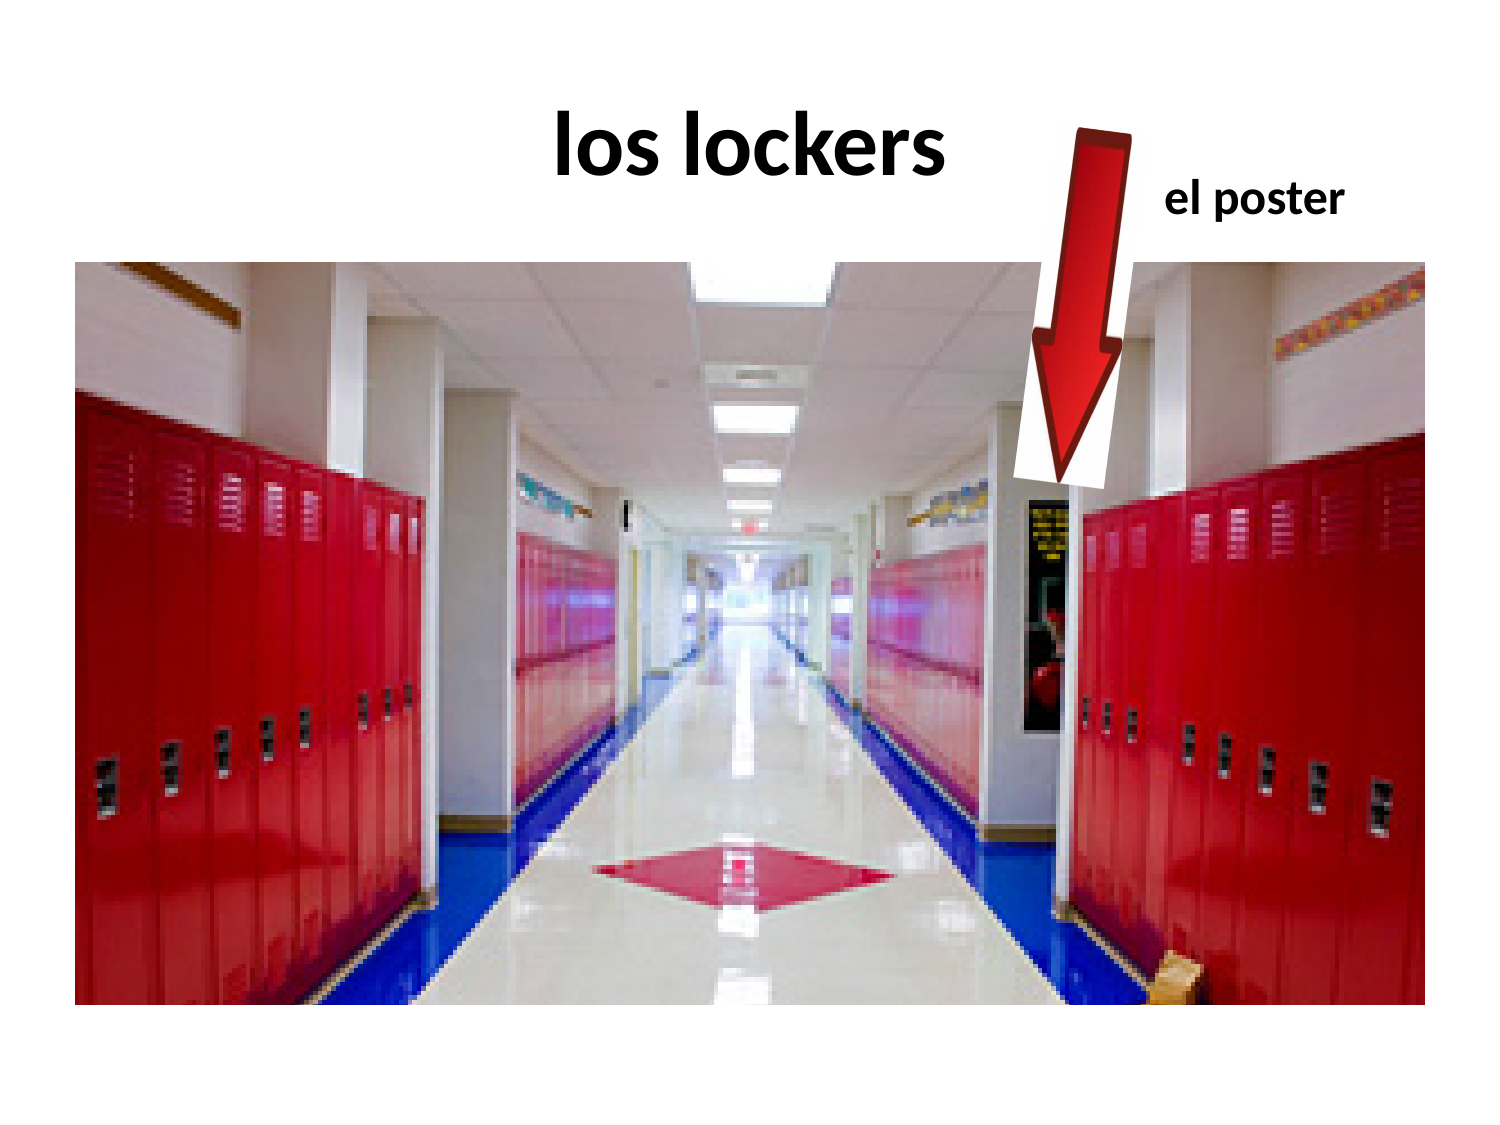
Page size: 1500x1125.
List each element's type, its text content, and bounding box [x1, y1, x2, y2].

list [74, 262, 1426, 1006]
picture [903, 125, 1260, 353]
text_box el poster [1138, 156, 1450, 232]
title los lockers [75, 45, 1425, 233]
